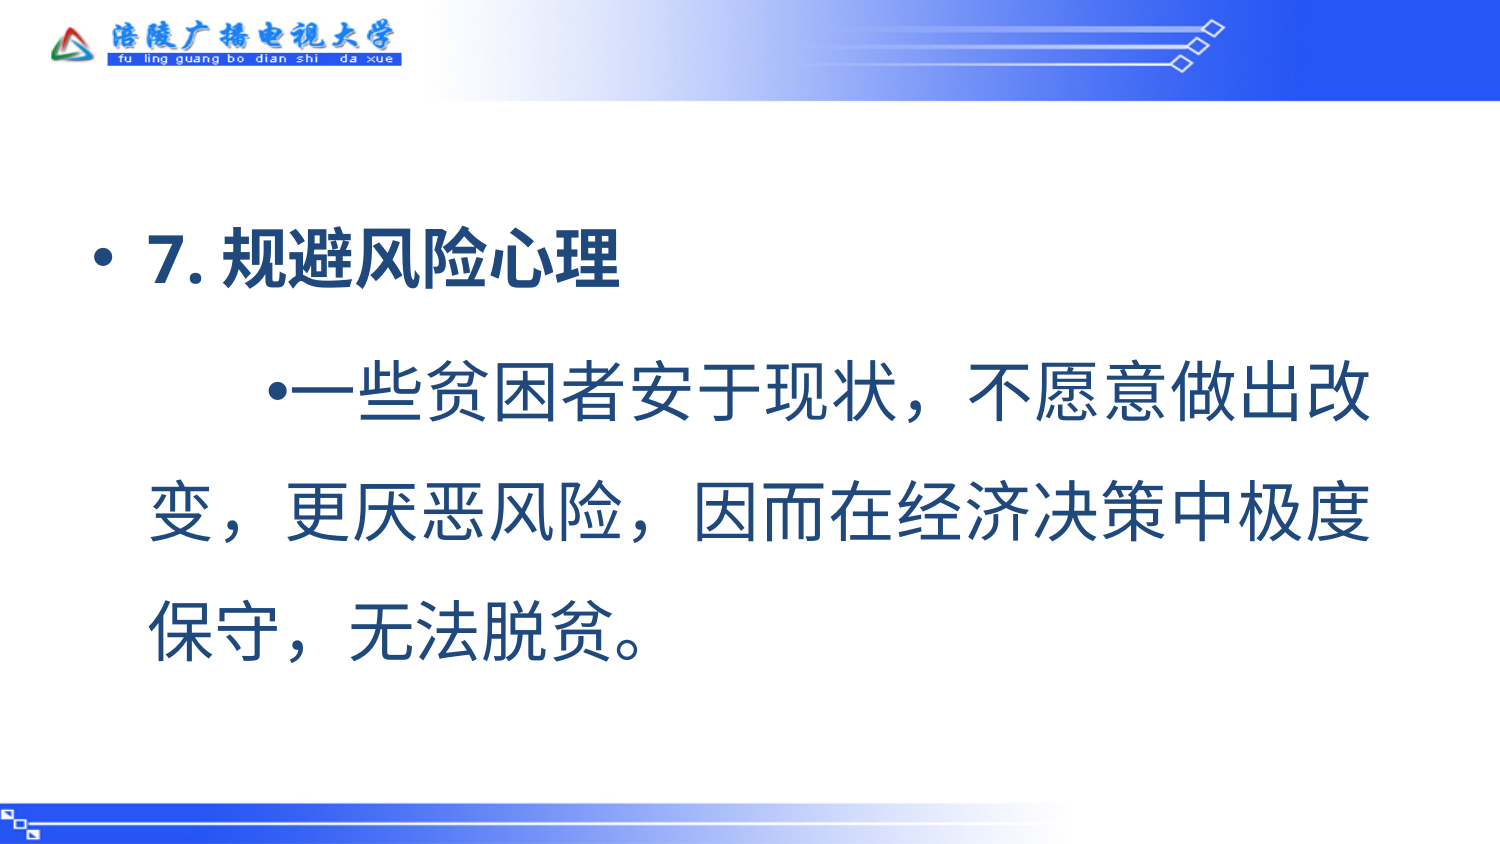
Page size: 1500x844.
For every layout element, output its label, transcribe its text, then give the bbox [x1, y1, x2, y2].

picture [0, 0, 1500, 844]
list 7.规避风险心理 一些贫困者安于现状，不愿意做出改变，更厌恶风险，因而在经济决策中极度保守，无法脱贫。 [76, 209, 1388, 766]
